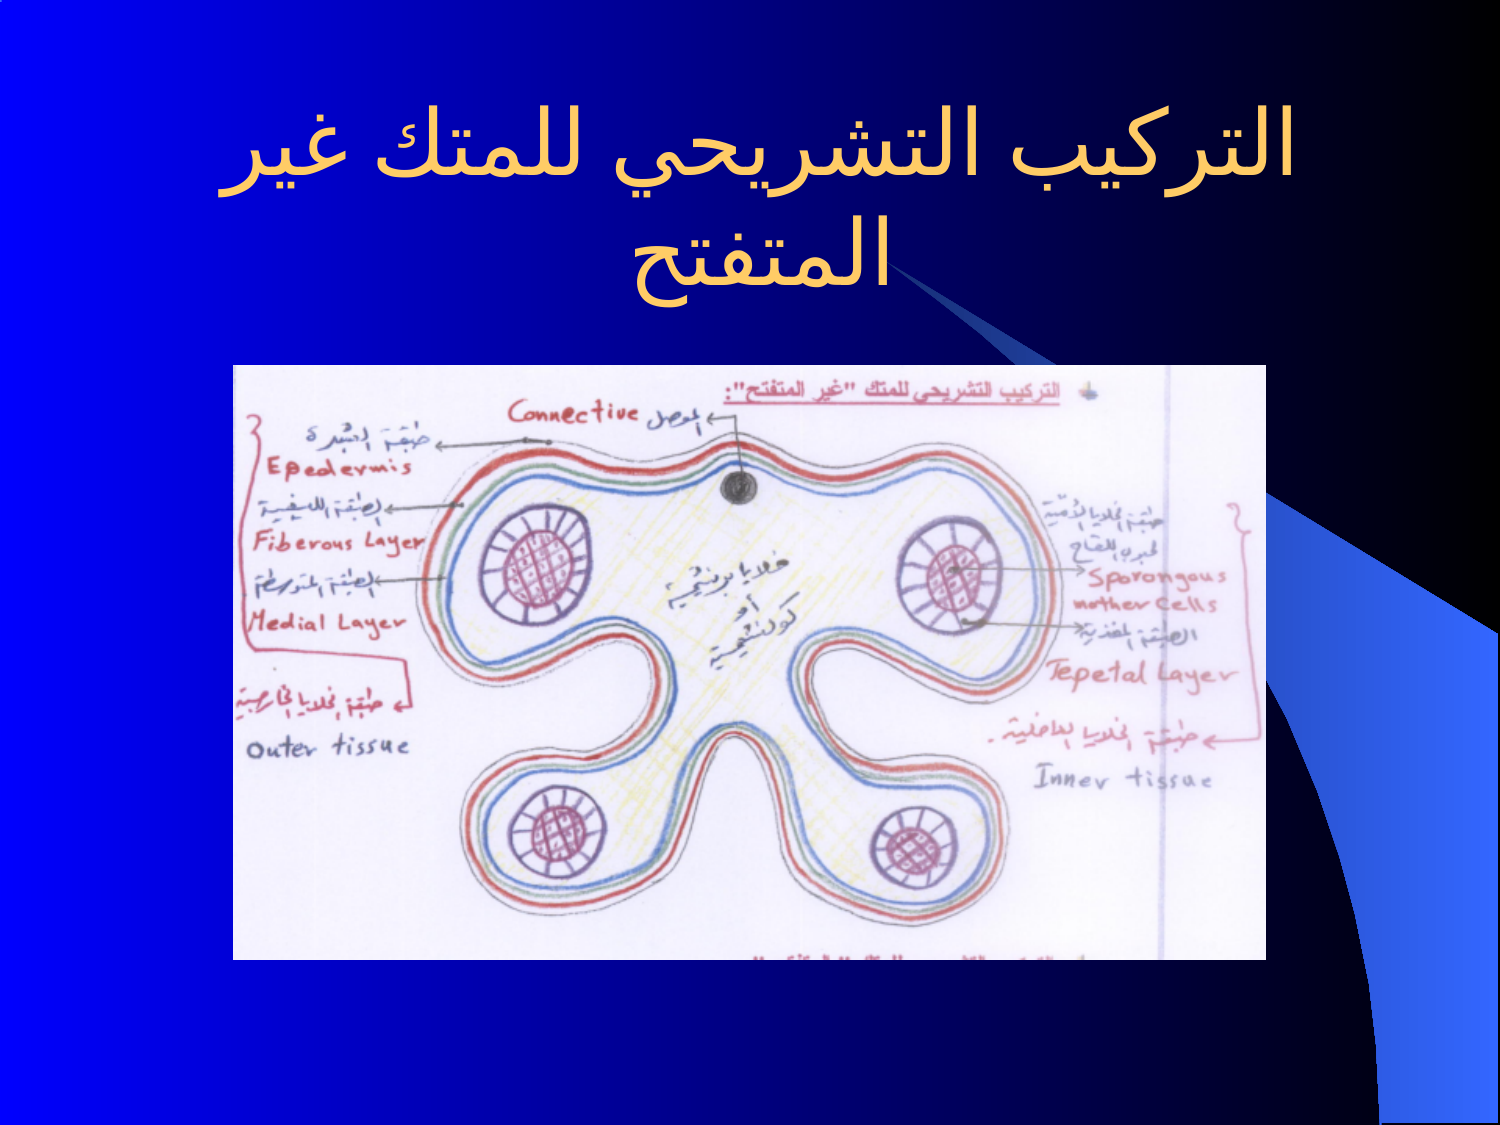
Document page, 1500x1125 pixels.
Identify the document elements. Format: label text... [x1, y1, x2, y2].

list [232, 365, 1266, 960]
title التركيب التشريحي للمتك غير المتفتح [111, 99, 1413, 288]
